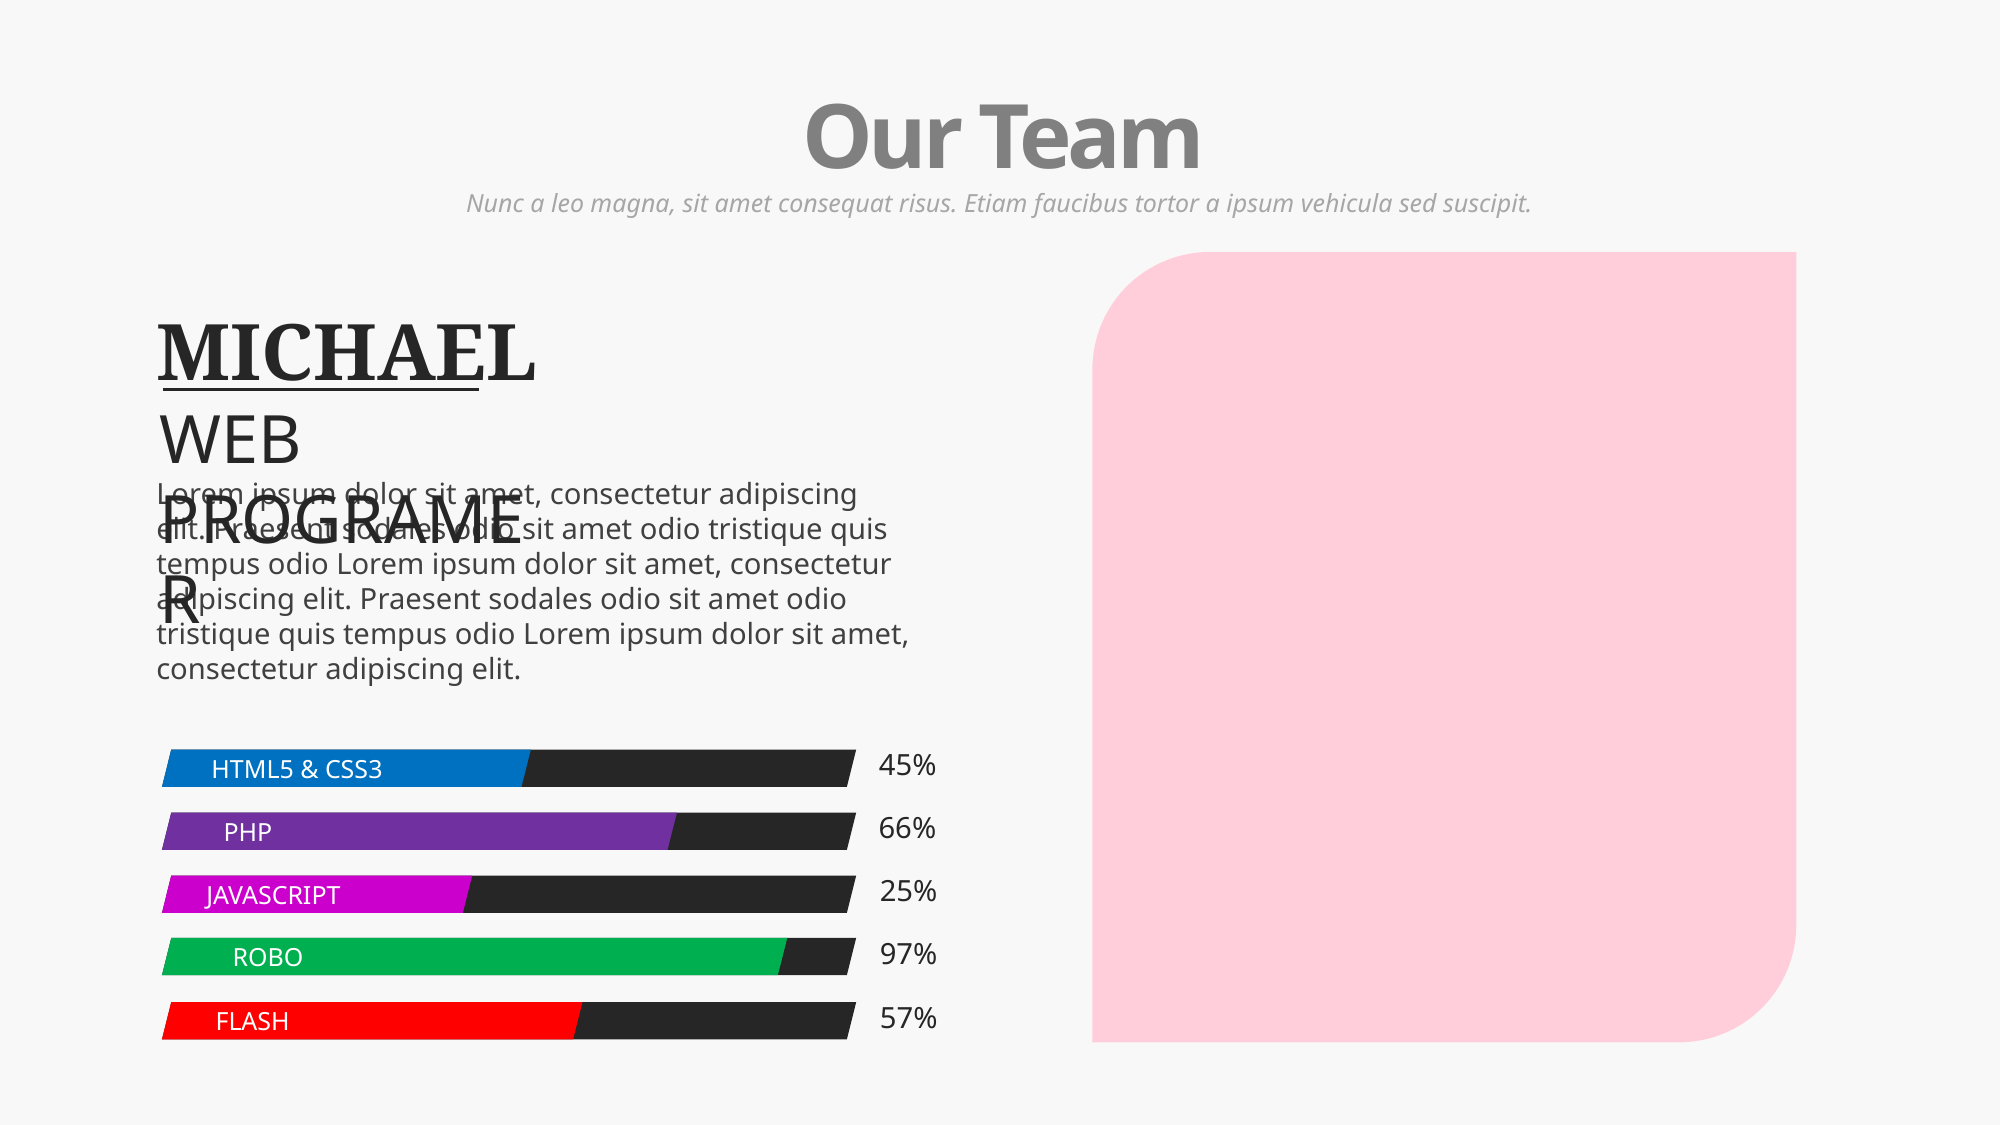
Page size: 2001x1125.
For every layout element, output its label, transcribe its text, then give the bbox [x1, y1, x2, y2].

text_box HTML5 & CSS3 [160, 748, 533, 788]
text_box [575, 1001, 858, 1041]
text_box 57% [864, 991, 953, 1042]
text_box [1092, 252, 1798, 1043]
text_box Lorem ipsum dolor sit amet, consectetur adipiscing elit. Praesent sodales odio sit amet odio tristique quis tempus odio Lorem ipsum dolor sit amet, consectetur adipiscing elit. Praesent sodales odio sit amet odio tristique quis tempus odio Lorem ipsum dolor sit amet, consectetur adipiscing elit. [141, 467, 926, 693]
text_box JAVASCRIPT [160, 874, 474, 914]
text_box [779, 936, 858, 977]
text_box Our Team [792, 74, 1215, 182]
text_box [669, 811, 858, 852]
text_box 97% [864, 927, 953, 978]
text_box 66% [863, 802, 951, 852]
text_box MICHAEL [141, 294, 756, 403]
text_box [523, 748, 858, 788]
text_box WEB PROGRAMER [145, 389, 565, 644]
text_box 25% [864, 865, 953, 915]
text_box Nunc a leo magna, sit amet consequat risus. Etiam faucibus tortor a ipsum vehicula sed suscipit. [123, 182, 1884, 223]
text_box [464, 874, 858, 914]
text_box PHP [160, 811, 679, 852]
text_box ROBO [160, 936, 789, 977]
text_box FLASH [160, 1001, 584, 1041]
text_box 45% [863, 739, 952, 789]
